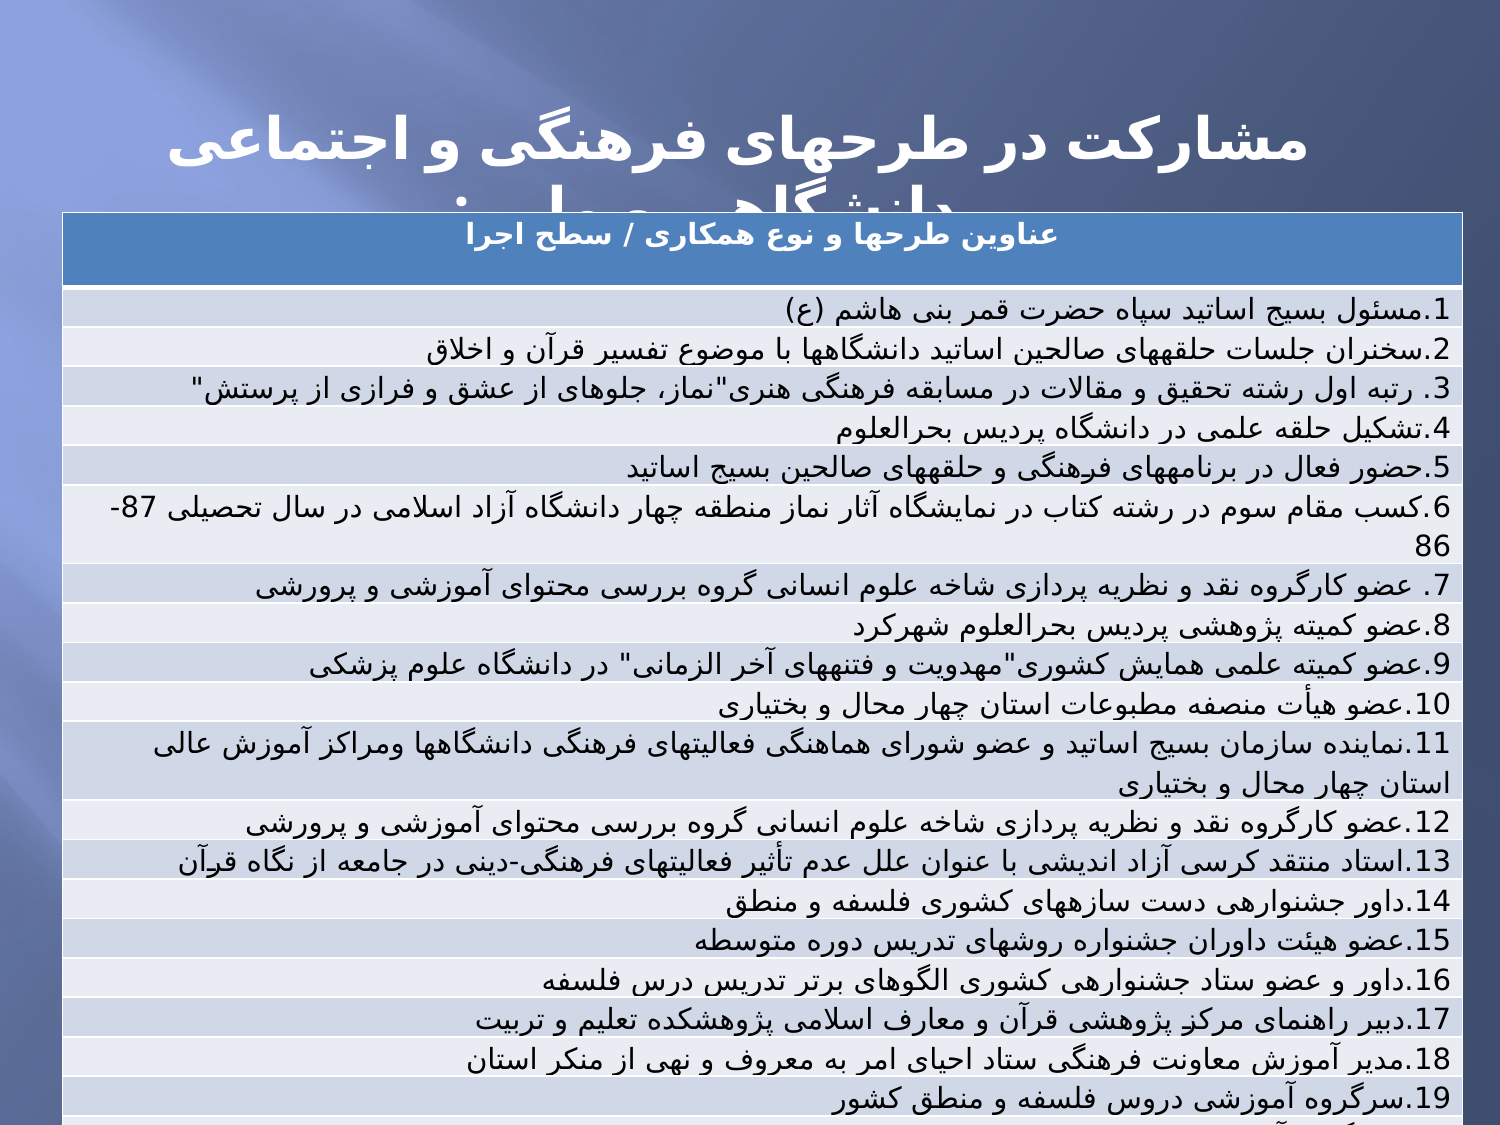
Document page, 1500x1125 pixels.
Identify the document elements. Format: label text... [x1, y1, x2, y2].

table_cell 3. رتبه اول رشته تحقیق و مقالات در مسابقه فرهنگی هنری"نماز، جلوه­ای از عشق و فرازی از پرستش" [63, 367, 1462, 405]
table_cell 19.سرگروه آموزشی دروس فلسفه و منطق کشور [63, 1077, 1462, 1115]
table_header عناوین طرح­ها و نوع همکاری / سطح اجرا [63, 213, 1462, 285]
table_cell 20. سرگروه آموزشی دروس فلسفه و منطق کشور [63, 1117, 1462, 1125]
table_cell 18.مدیر آموزش معاونت فرهنگی ستاد احیای امر به معروف و نهی از منکر استان [63, 1038, 1462, 1075]
table_cell 1.مسئول بسیج اساتید سپاه حضرت قمر بنی هاشم (ع) [63, 290, 1462, 326]
table_cell 13.استاد منتقد کرسی آزاد اندیشی با عنوان علل عدم تأثیر فعالیت­های فرهنگی-دینی در جامعه از نگاه قرآن [63, 840, 1462, 878]
table_cell 11.نماینده سازمان بسیج اساتید و عضو شورای هماهنگی فعالیت­های فرهنگی دانشگاه­ها ومراکز آموزش عالی استان چهار محال و بختیاری [63, 722, 1462, 799]
table_cell 10.عضو هیأت منصفه مطبوعات استان چهار محال و بختیاری [63, 683, 1462, 720]
table_cell 12.عضو کارگروه نقد و نظریه پردازی شاخه علوم انسانی گروه بررسی محتوای آموزشی و پرورشی [63, 801, 1462, 839]
table_cell 16.داور و عضو ستاد جشنواره­ی کشوری الگوهای برتر تدریس درس فلسفه [63, 959, 1462, 996]
table_cell 14.داور جشنواره­ی دست سازه­های کشوری فلسفه و منطق [63, 880, 1462, 918]
list مشارکت در طرحهای فرهنگی و اجتماعی دانشگاهی و ملی : [75, 93, 1425, 212]
table_cell 4.تشکیل حلقه علمی در دانشگاه پردیس بحرالعلوم [63, 407, 1462, 444]
table_cell 9.عضو کمیته علمی همایش کشوری"مهدویت و فتنه­های آخر الزمانی" در دانشگاه علوم پزشکی [63, 643, 1462, 681]
table_cell 8.عضو کمیته پژوهشی پردیس بحرالعلوم شهرکرد [63, 604, 1462, 642]
table_cell 6.کسب مقام سوم در رشته کتاب در نمایشگاه آثار نماز منطقه چهار دانشگاه آزاد اسلامی در سال تحصیلی 87-86 [63, 486, 1462, 563]
table_cell 5.حضور فعال در برنامه­های فرهنگی و حلقه­های صالحین بسیج اساتید [63, 446, 1462, 484]
table_cell 7. عضو کارگروه نقد و نظریه پردازی شاخه علوم انسانی گروه بررسی محتوای آموزشی و پرورشی [63, 564, 1462, 602]
table_cell 15.عضو هیئت داوران جشنواره روش­های تدریس دوره متوسطه [63, 919, 1462, 957]
table_cell 17.دبیر راهنمای مرکز پژوهشی قرآن و معارف اسلامی پژوهشکده تعلیم و تربیت [63, 998, 1462, 1036]
table_cell 2.سخنران جلسات حلقه­های صالحین اساتید دانشگاه­ها با موضوع تفسیر قرآن و اخلاق [63, 328, 1462, 365]
